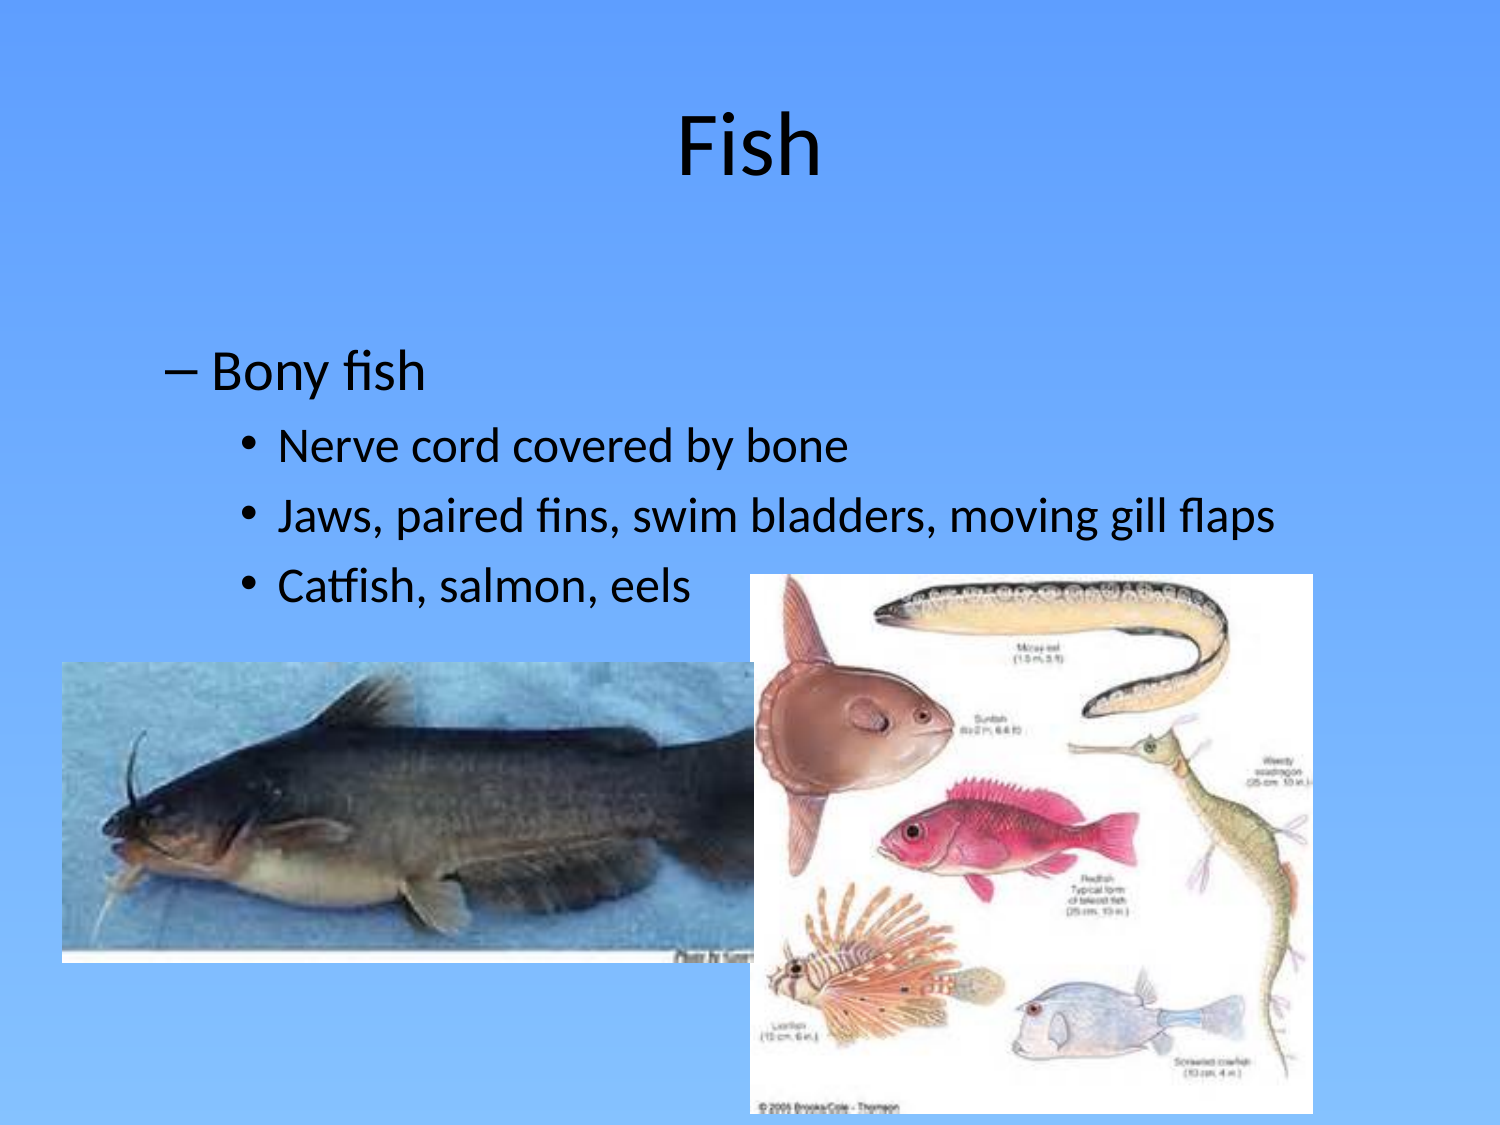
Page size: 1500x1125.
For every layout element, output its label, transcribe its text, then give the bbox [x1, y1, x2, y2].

picture [62, 574, 1313, 1114]
list Bony fish Nerve cord covered by bone Jaws, paired fins, swim bladders, moving gill flaps Catfish, salmon, eels [75, 324, 1425, 650]
title Fish [75, 45, 1425, 233]
